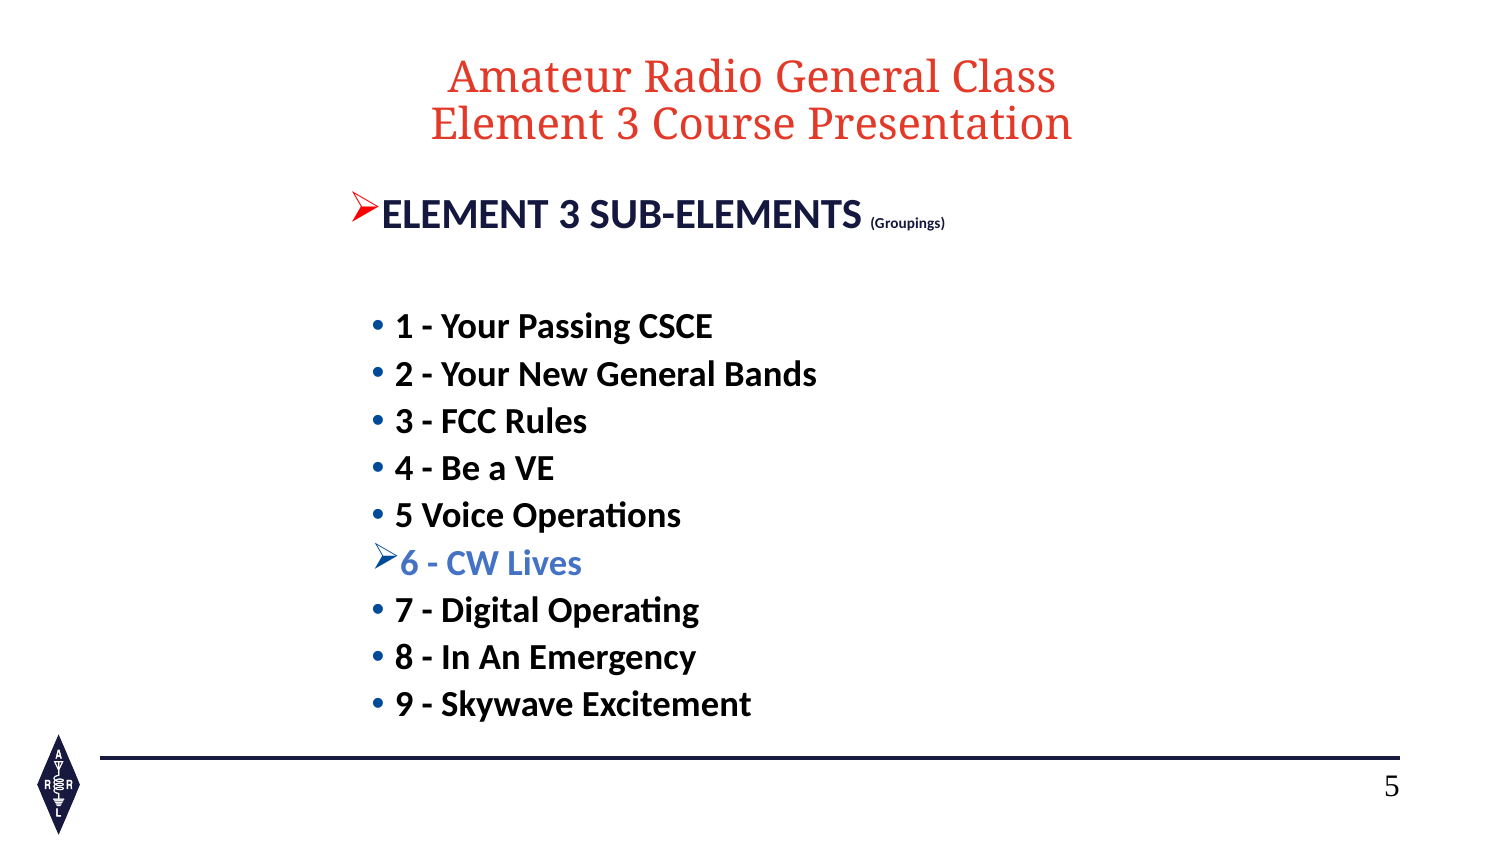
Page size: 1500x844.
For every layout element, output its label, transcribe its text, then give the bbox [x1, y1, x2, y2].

list ELEMENT 3 SUB-ELEMENTS (Groupings) 1 - Your Passing CSCE 2 - Your New General Bands 3 - FCC Rules 4 - Be a VE 5 Voice Operations 6 - CW Lives 7 - Digital Operating 8 - In An Emergency 9 - Skywave Excitement [348, 185, 1183, 734]
picture [37, 734, 80, 835]
title Amateur Radio General Class Element 3 Course Presentation [220, 48, 1284, 156]
slide_number 5 [1302, 761, 1400, 807]
